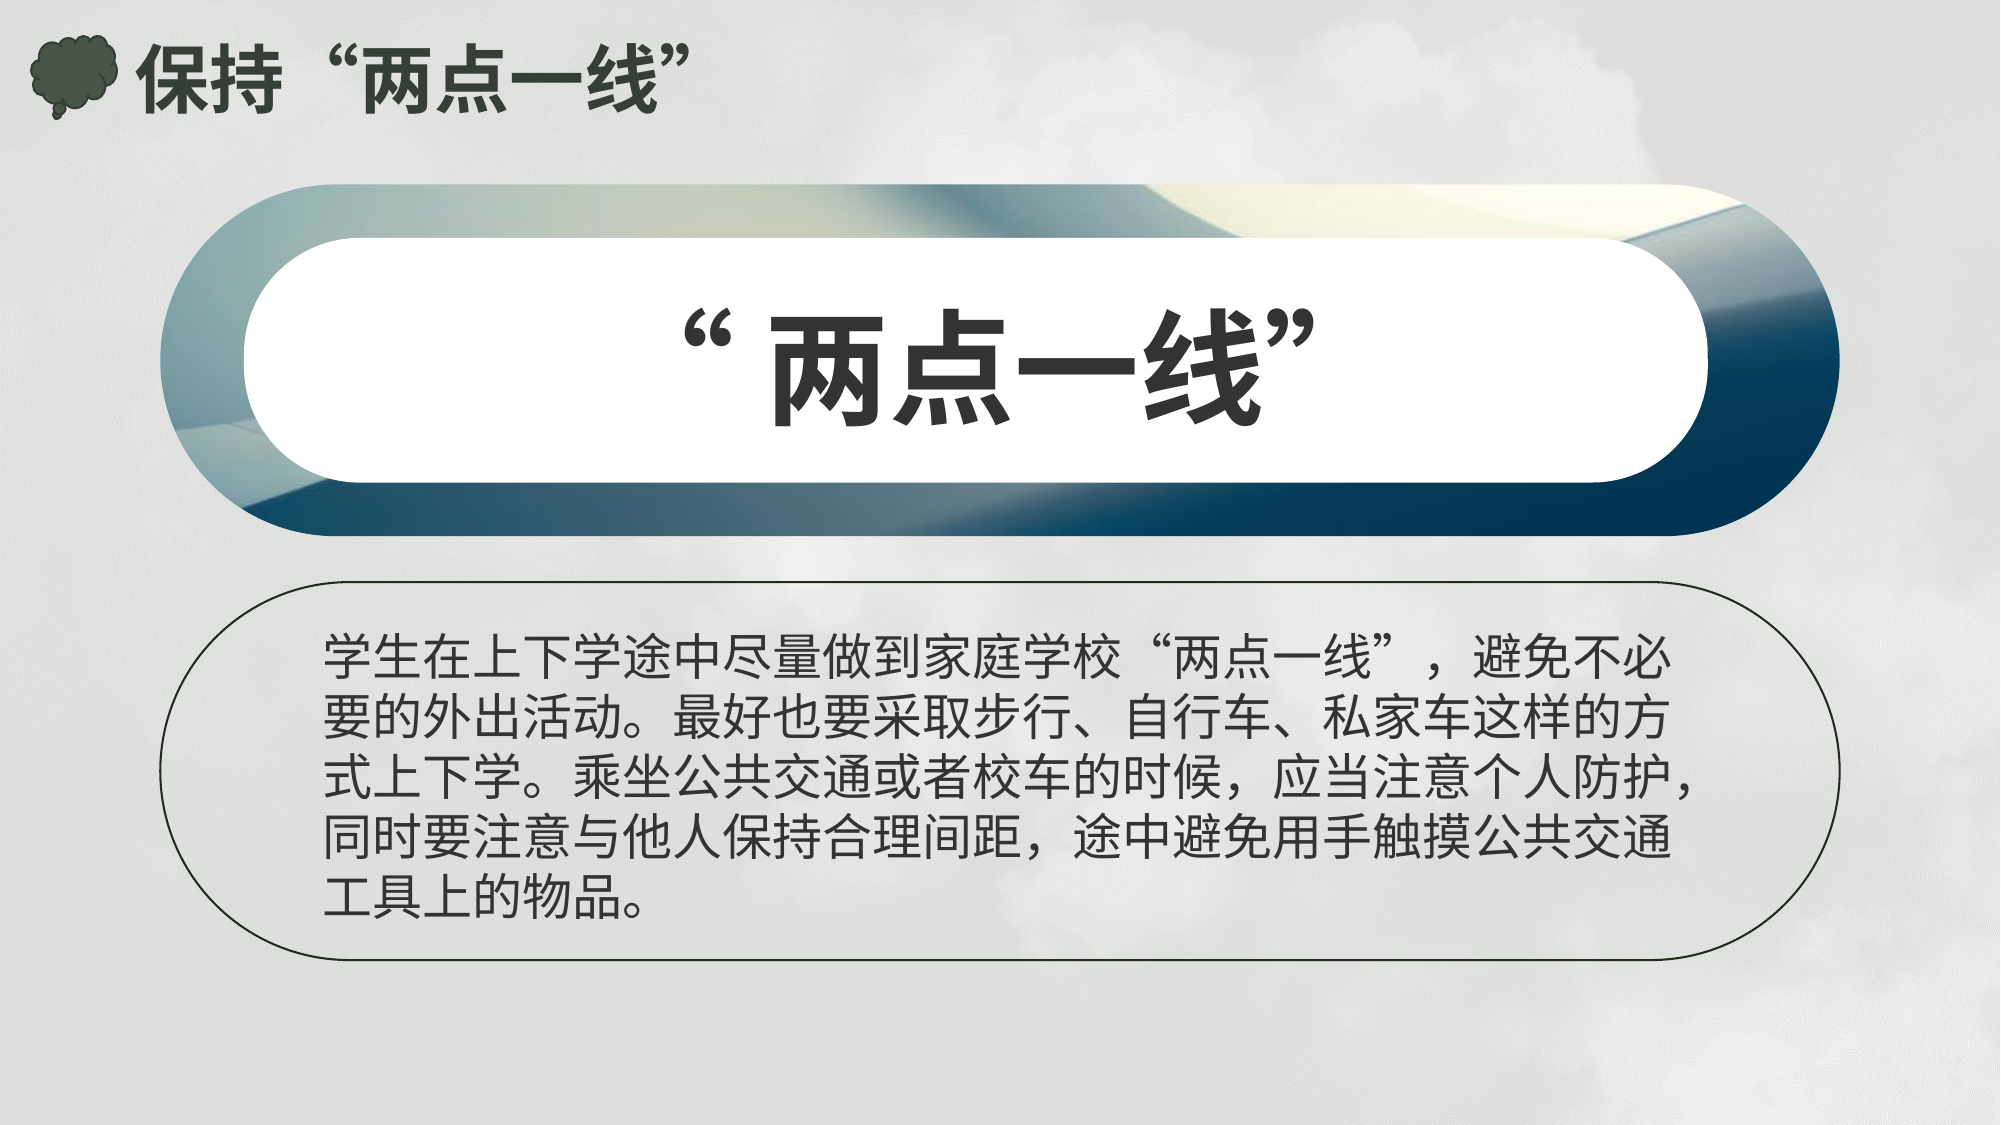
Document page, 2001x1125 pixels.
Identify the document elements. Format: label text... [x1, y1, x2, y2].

text_box [159, 581, 1841, 962]
text_box 保持“两点一线” [120, 24, 750, 130]
text_box 学生在上下学途中尽量做到家庭学校“两点一线”，避免不必要的外出活动。最好也要采取步行、自行车、私家车这样的方式上下学。乘坐公共交通或者校车的时候，应当注意个人防护，同时要注意与他人保持合理间距，途中避免用手触摸公共交通工具上的物品。 [307, 618, 1710, 933]
picture [0, 0, 2001, 1125]
text_box [30, 34, 118, 121]
